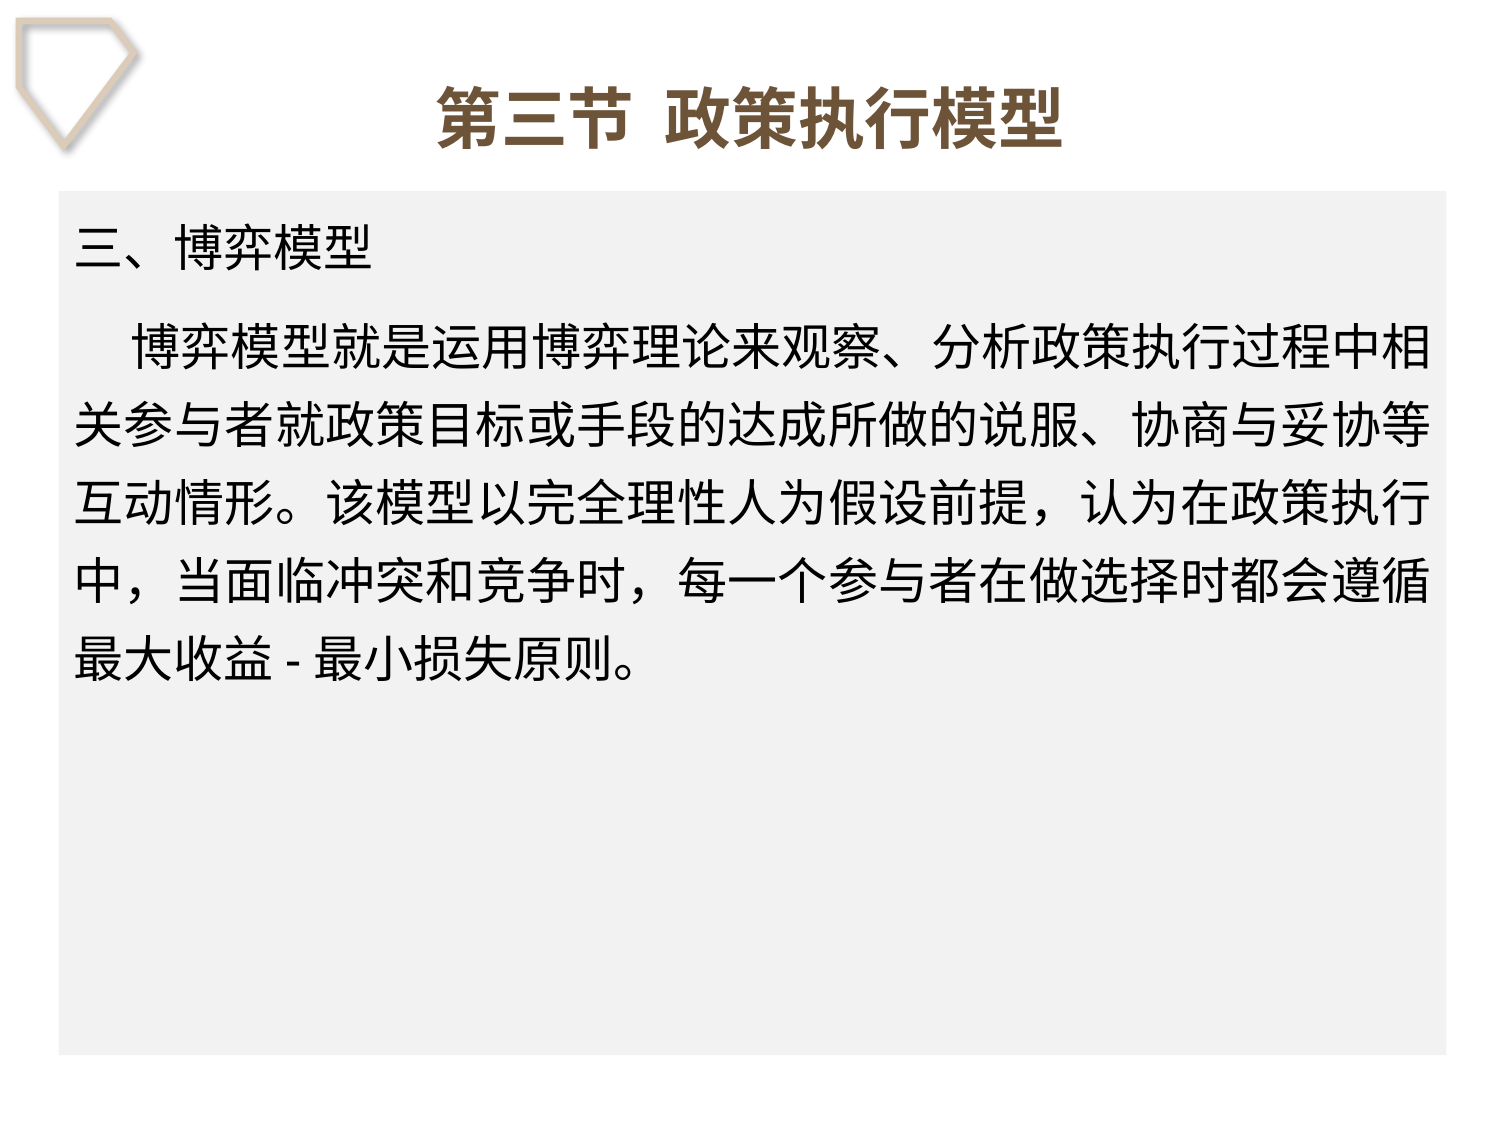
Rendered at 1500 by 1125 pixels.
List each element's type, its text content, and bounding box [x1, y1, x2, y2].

list 三、博弈模型 博弈模型就是运用博弈理论来观察、分析政策执行过程中相关参与者就政策目标或手段的达成所做的说服、协商与妥协等互动情形。该模型以完全理性人为假设前提，认为在政策执行中，当面临冲突和竞争时，每一个参与者在做选择时都会遵循最大收益-最小损失原则。 [58, 191, 1447, 1056]
title 第三节 政策执行模型 [75, 45, 1425, 191]
